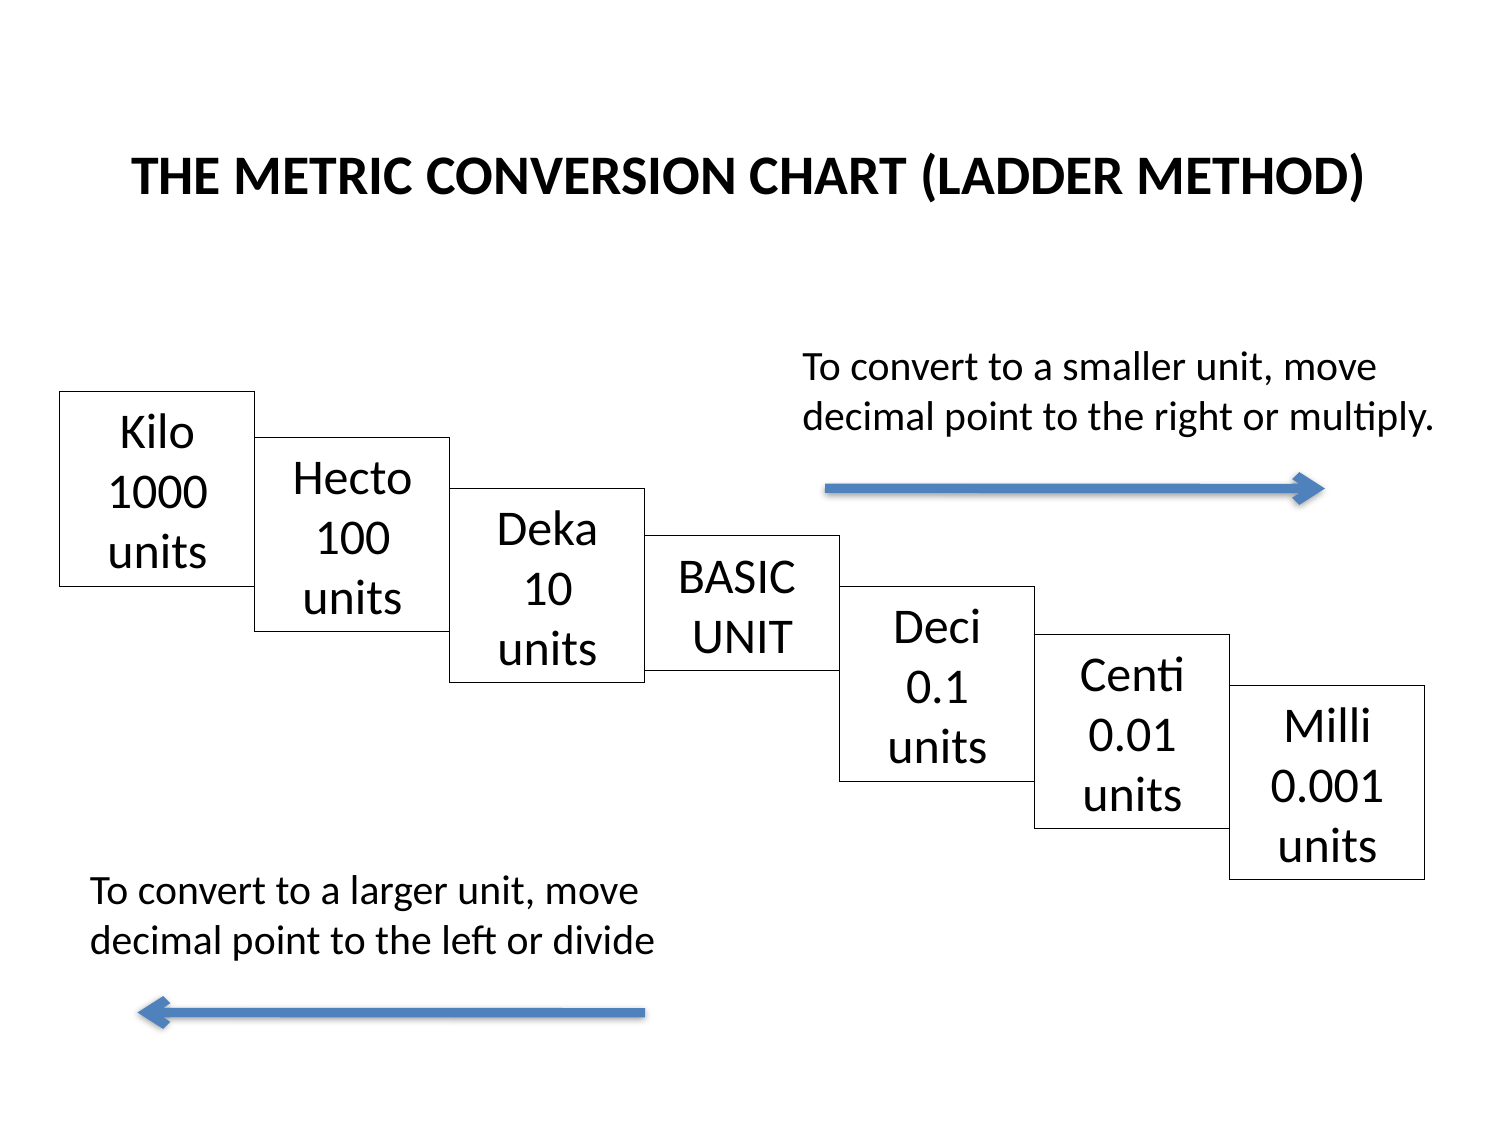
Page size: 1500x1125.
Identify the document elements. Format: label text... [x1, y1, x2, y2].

text_box Hecto 100 units [254, 437, 450, 632]
title THE METRIC CONVERSION CHART (LADDER METHOD) [75, 45, 1425, 233]
text_box BASIC UNIT [644, 535, 840, 671]
text_box Milli 0.001 units [1229, 685, 1425, 880]
text_box Deci 0.1 units [839, 586, 1035, 782]
text_box Kilo 1000 units [59, 391, 255, 587]
text_box To convert to a smaller unit, move decimal point to the right or multiply. [787, 331, 1500, 496]
text_box Centi 0.01 units [1034, 634, 1230, 829]
text_box To convert to a larger unit, move decimal point to the left or divide [75, 855, 788, 1020]
text_box Deka 10 units [449, 488, 645, 683]
